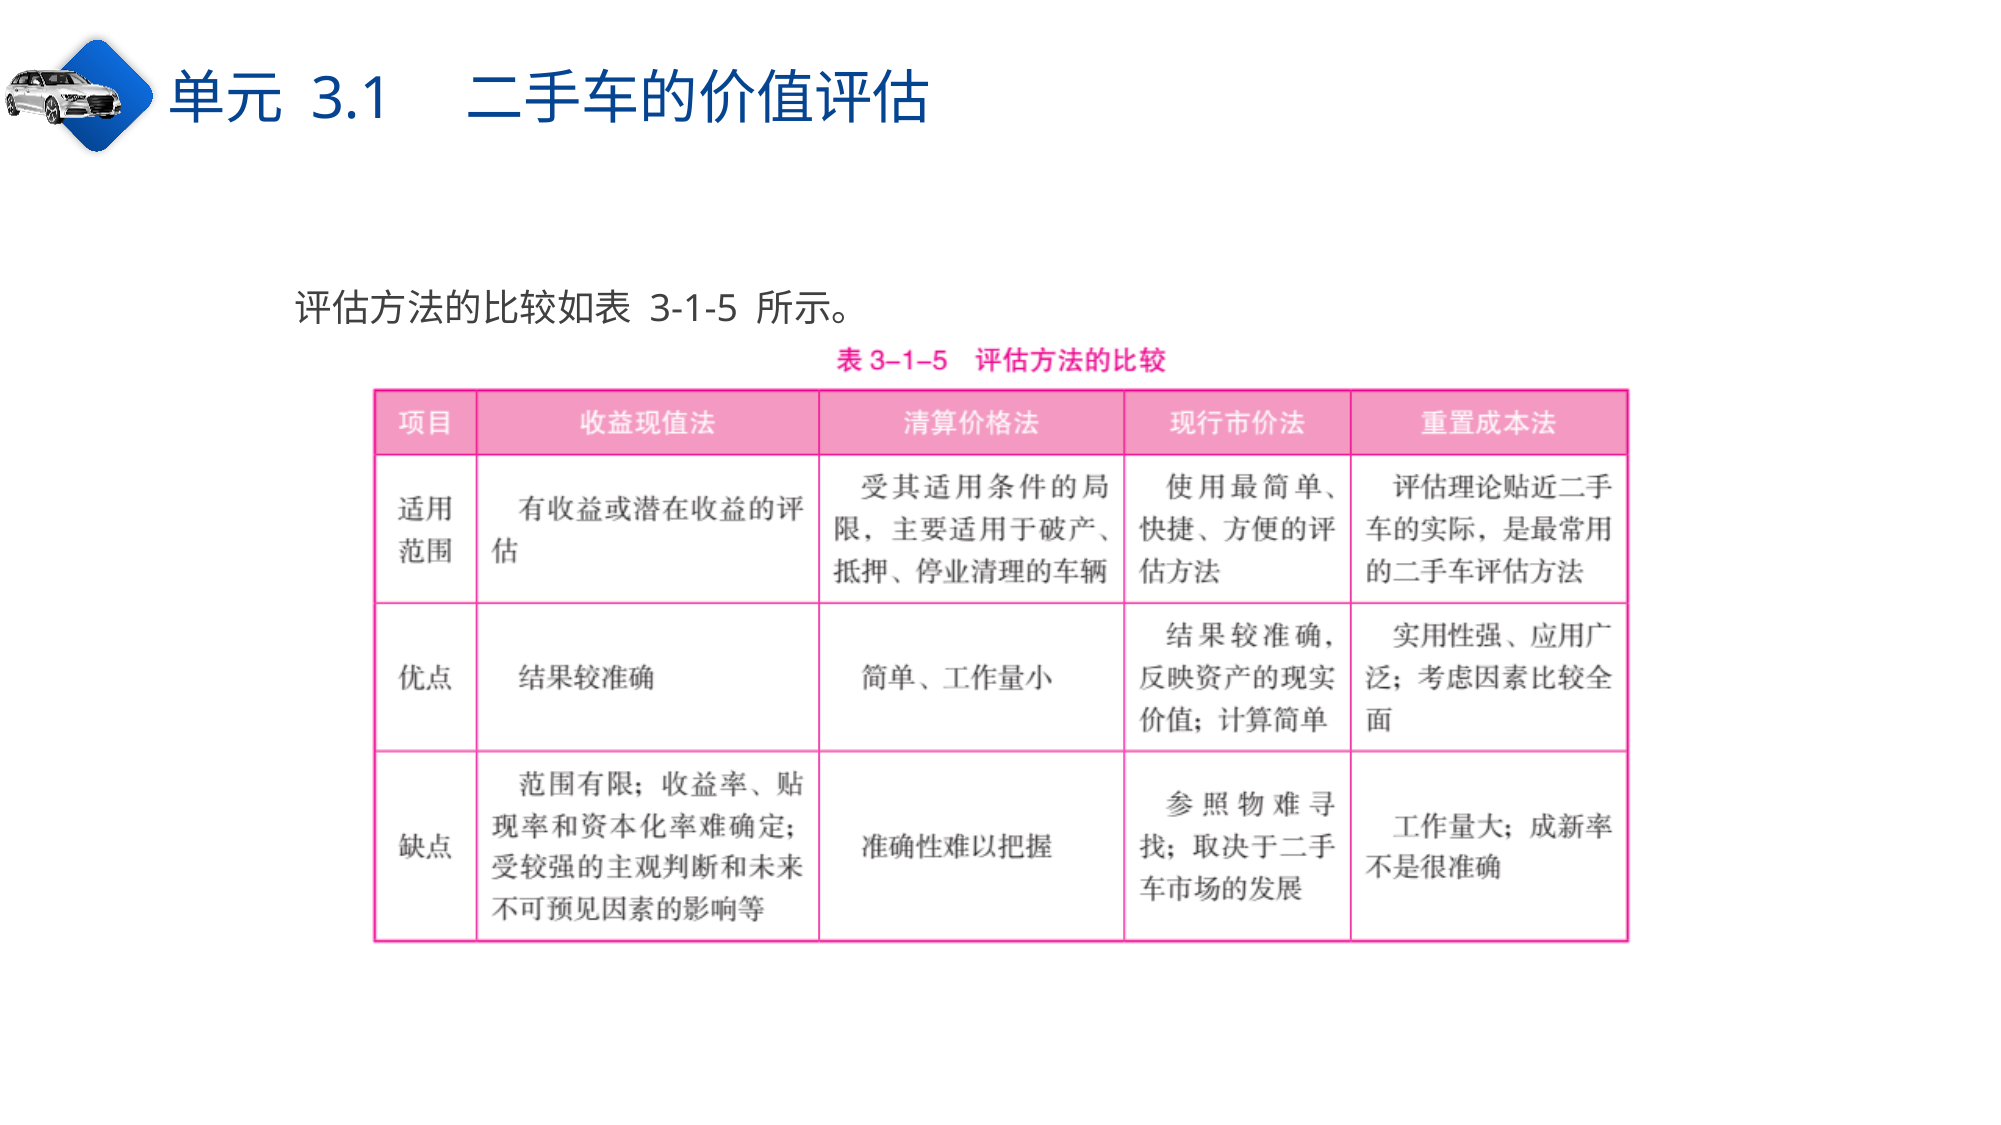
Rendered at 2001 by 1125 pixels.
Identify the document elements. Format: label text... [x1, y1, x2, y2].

picture [365, 329, 1635, 953]
text_box 评估方法的比较如表 3-1-5 所示。 [204, 253, 1800, 337]
text_box 单元 3.1 二手车的价值评估 [152, 52, 946, 138]
picture [0, 31, 125, 157]
